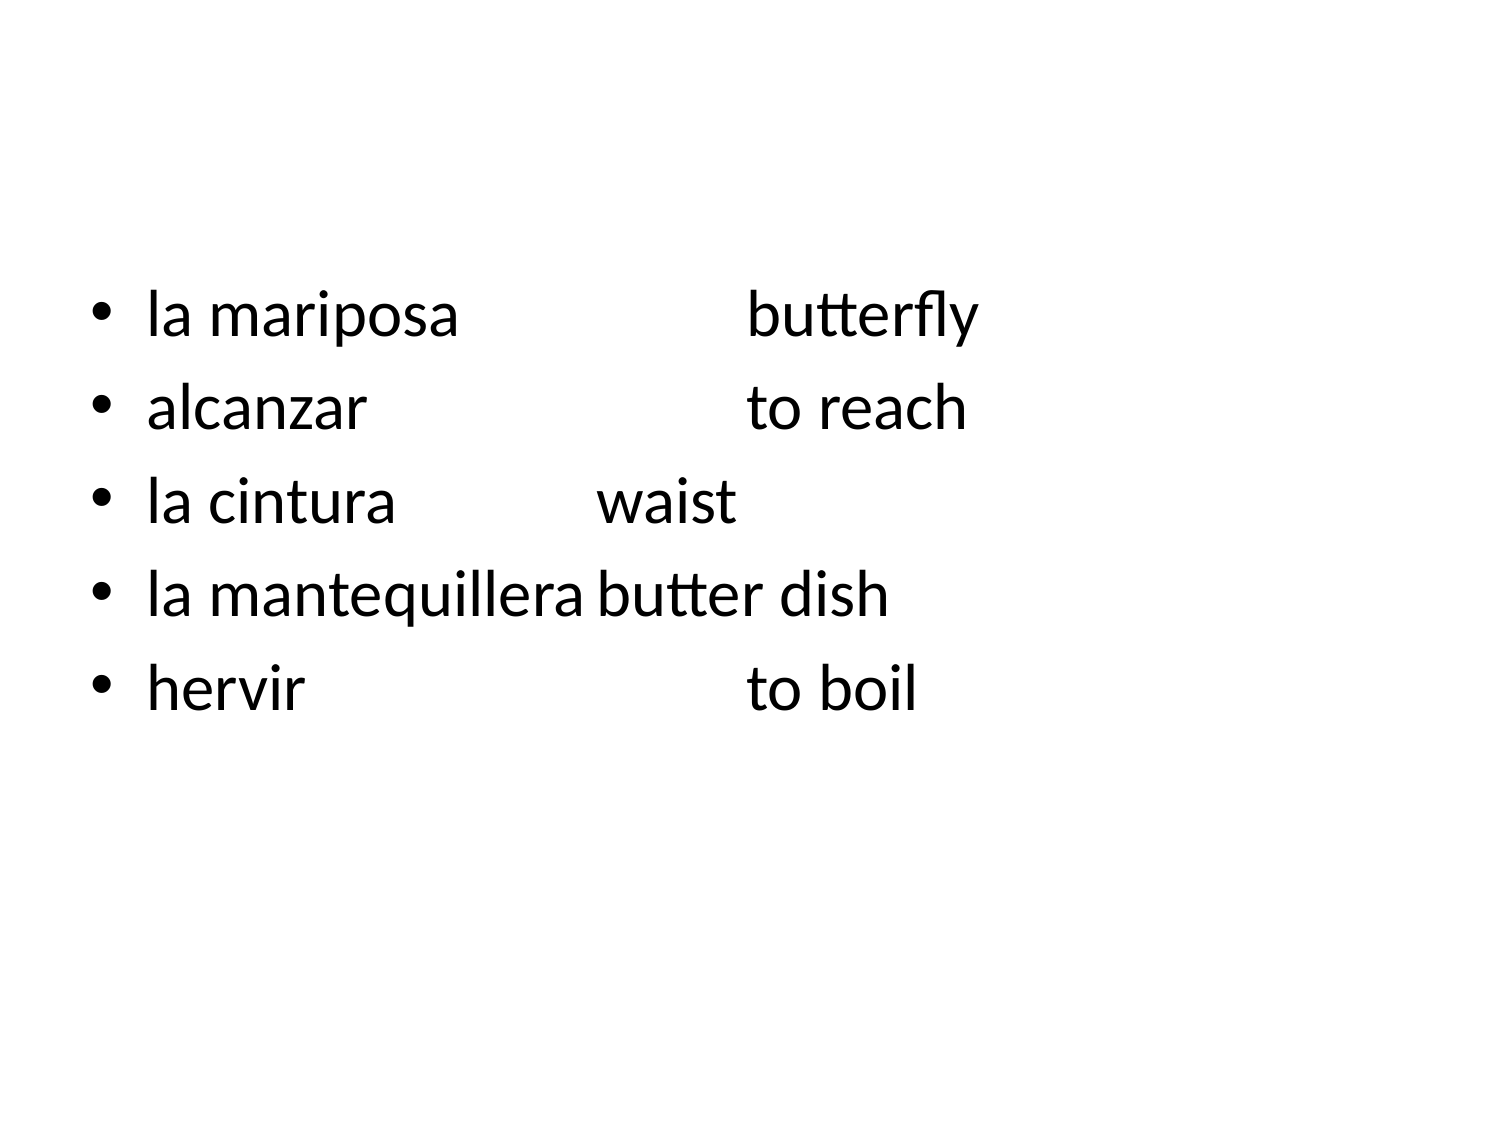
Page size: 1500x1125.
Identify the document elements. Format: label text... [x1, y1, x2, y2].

list la mariposa butterfly alcanzar to reach la cintura waist la mantequillera butter dish hervir to boil [75, 262, 1425, 1005]
